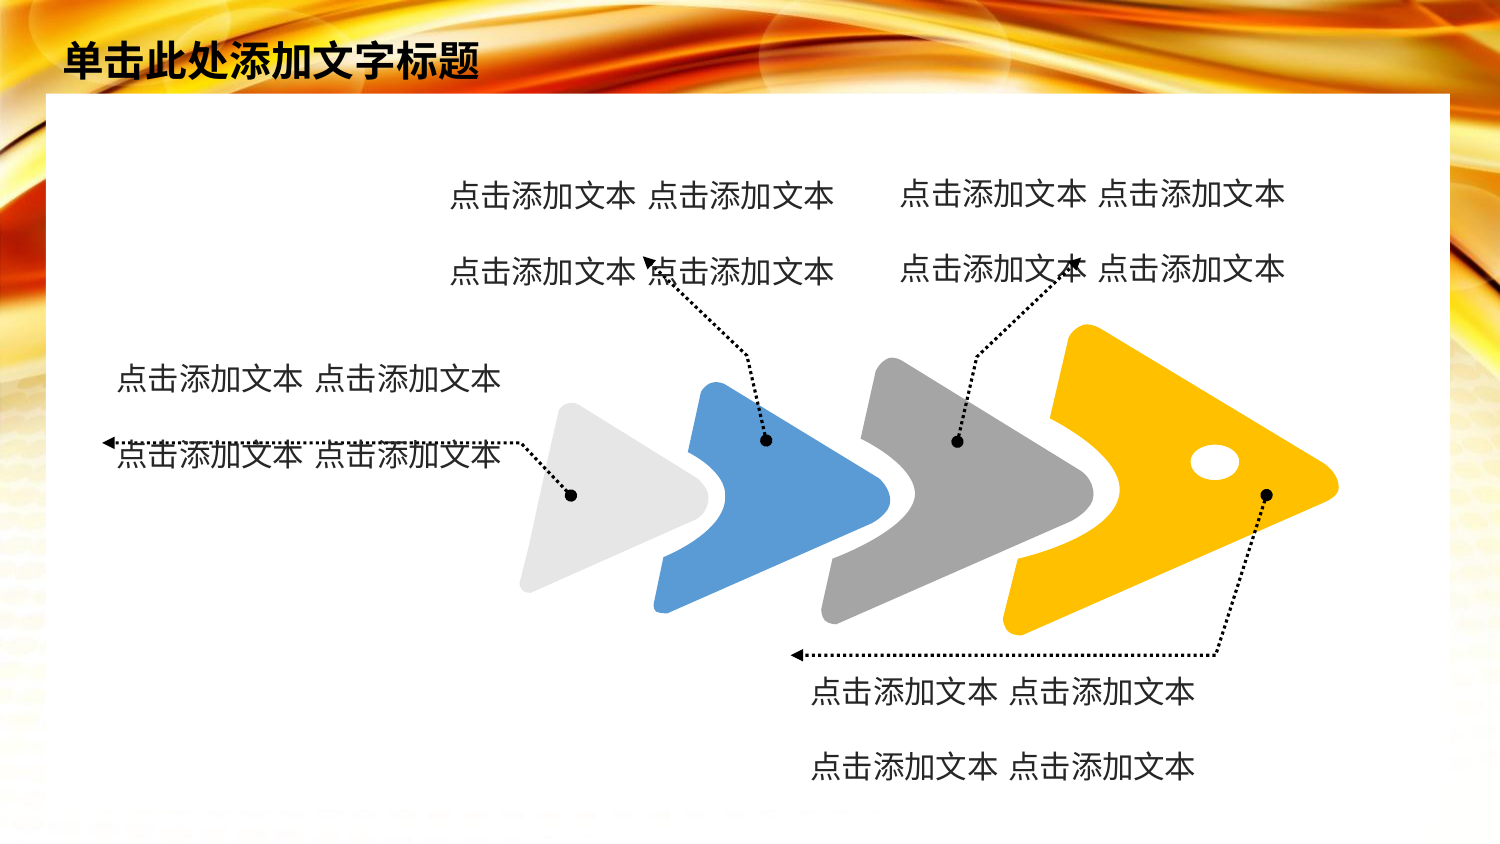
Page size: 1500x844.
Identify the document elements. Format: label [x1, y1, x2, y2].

text_box [885, 166, 1302, 442]
text_box [434, 168, 852, 441]
text_box [859, 358, 1095, 495]
text_box [101, 352, 571, 496]
text_box [518, 441, 710, 594]
text_box [652, 441, 891, 615]
text_box [790, 495, 1267, 757]
picture [0, 0, 1500, 844]
text_box [1085, 442, 1340, 529]
